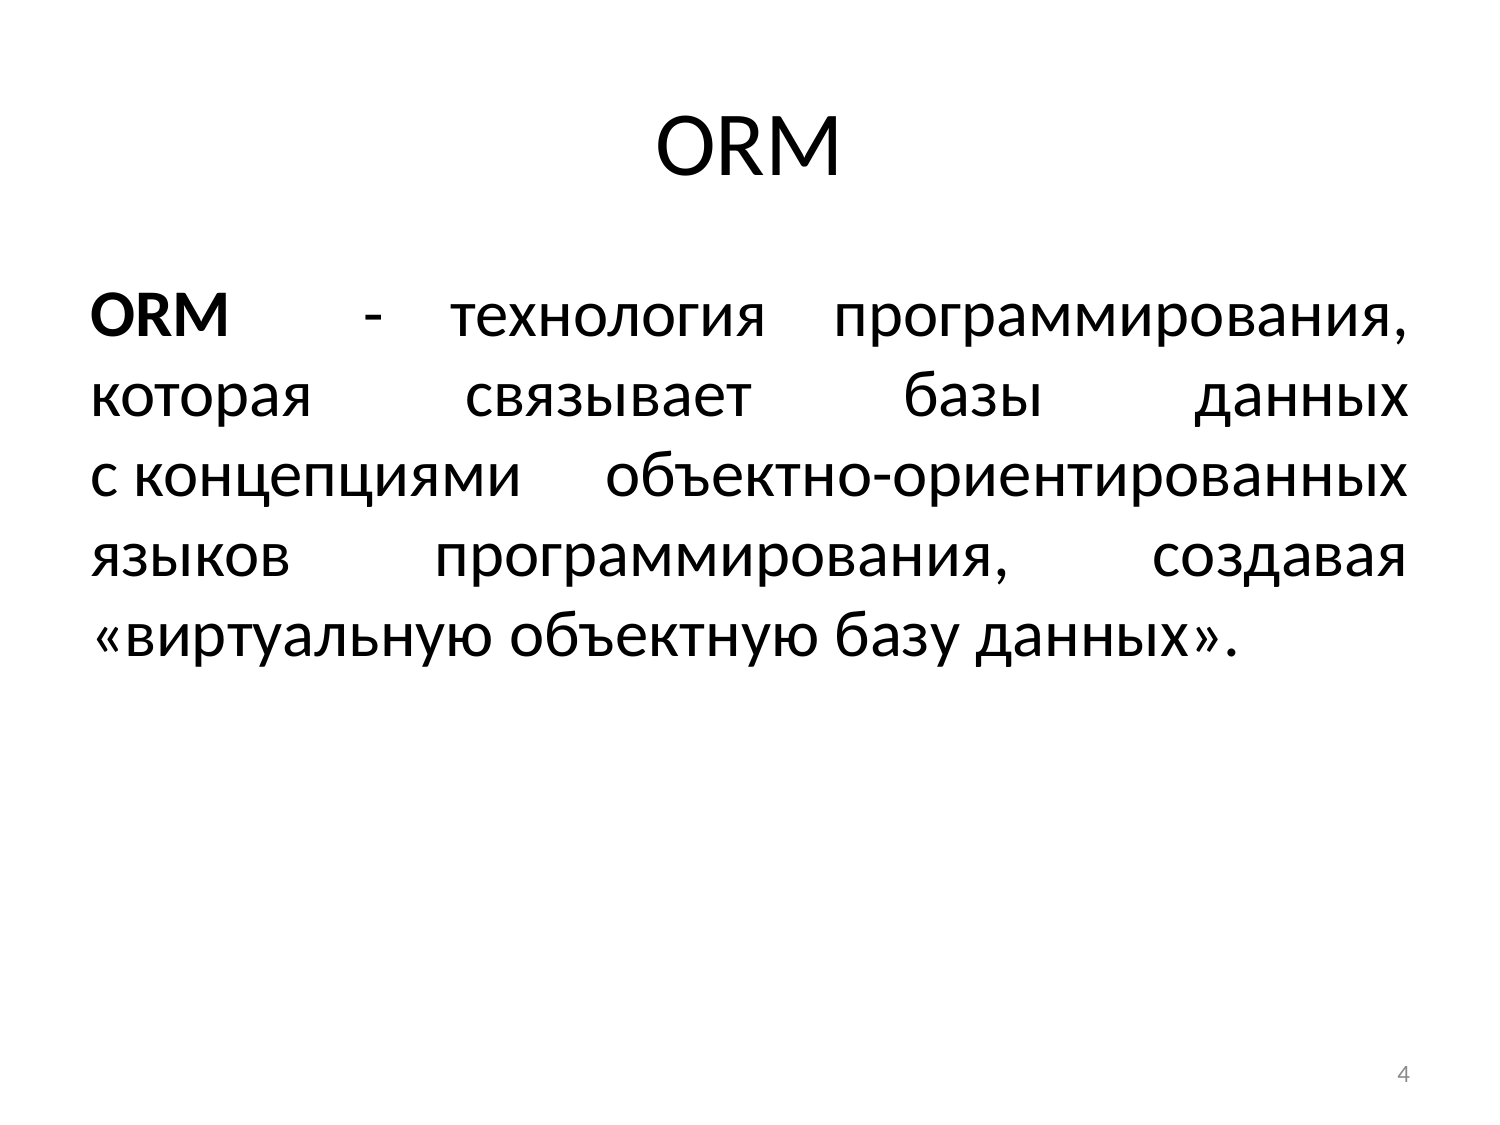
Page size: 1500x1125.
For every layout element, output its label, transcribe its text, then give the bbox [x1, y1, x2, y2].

title ORM [75, 45, 1425, 233]
slide_number 4 [1074, 1042, 1425, 1103]
list ORM - технология программирования, которая связывает базы данных с концепциями объектно-ориентированных языков программирования, создавая «виртуальную объектную базу данных». [75, 262, 1425, 1005]
